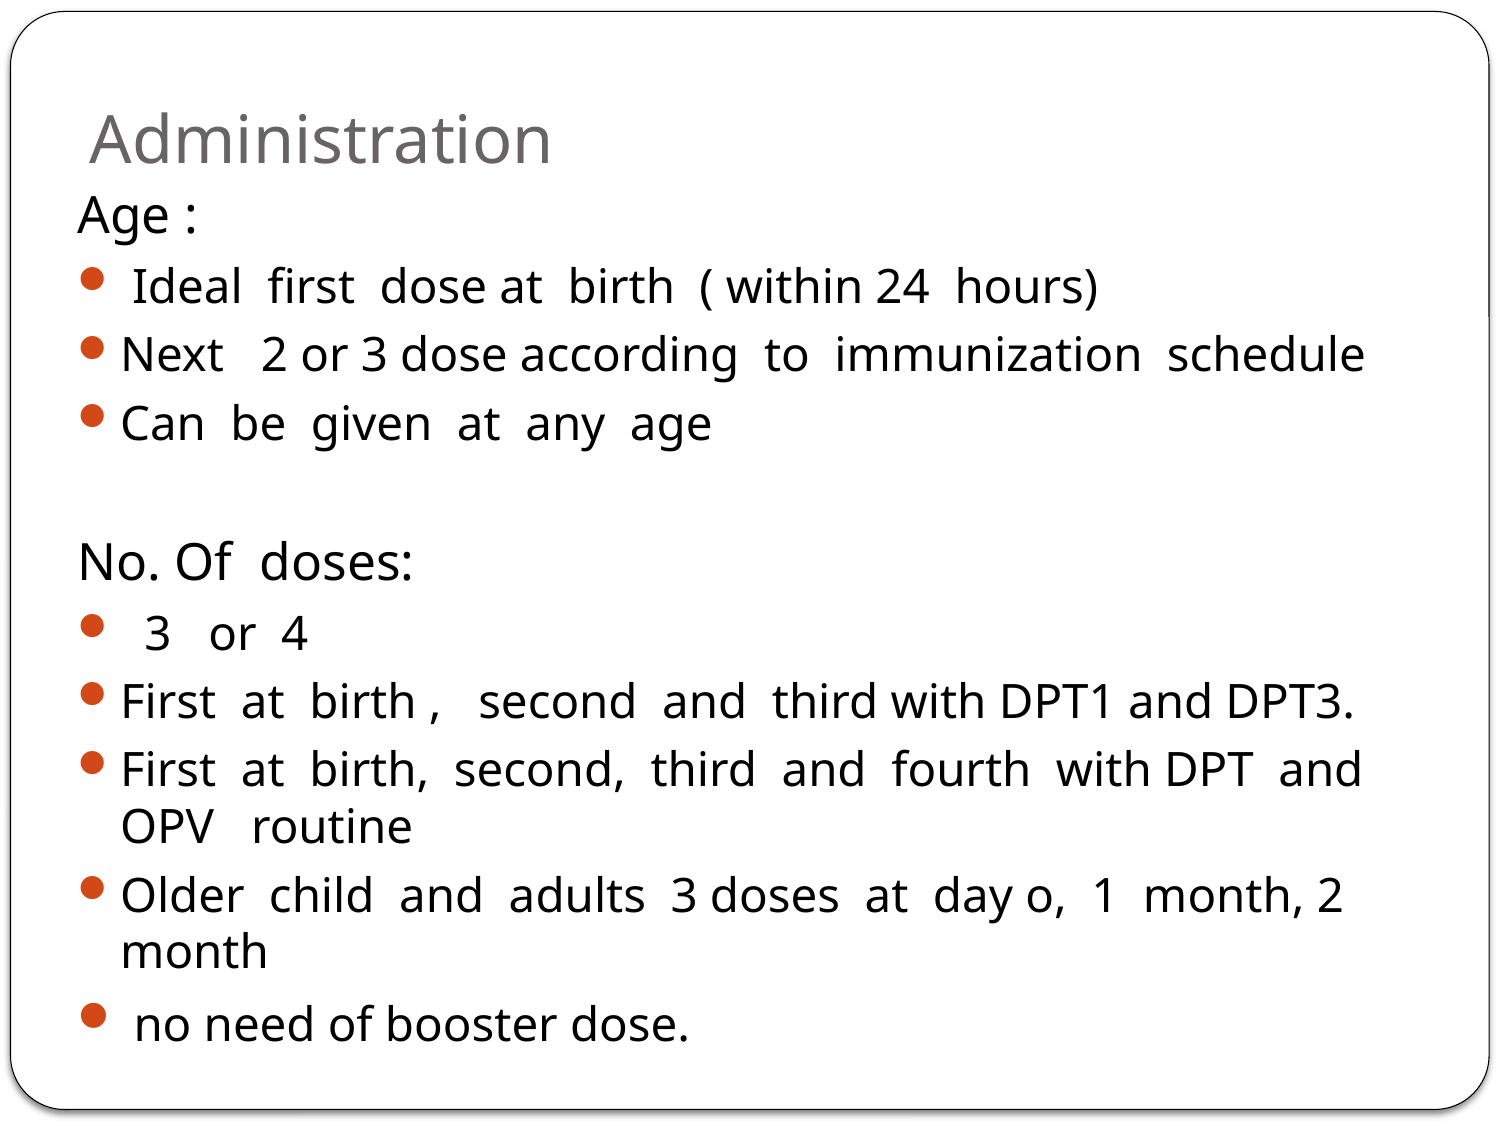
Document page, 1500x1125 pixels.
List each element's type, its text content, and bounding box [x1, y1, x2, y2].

title Administration [75, 50, 1425, 193]
list Age : Ideal first dose at birth ( within 24 hours) Next 2 or 3 dose according to immunization schedule Can be given at any age No. Of doses: 3 or 4 First at birth , second and third with DPT1 and DPT3. First at birth, second, third and fourth with DPT and OPV routine Older child and adults 3 doses at day o, 1 month, 2 month no need of booster dose. [62, 174, 1413, 1075]
